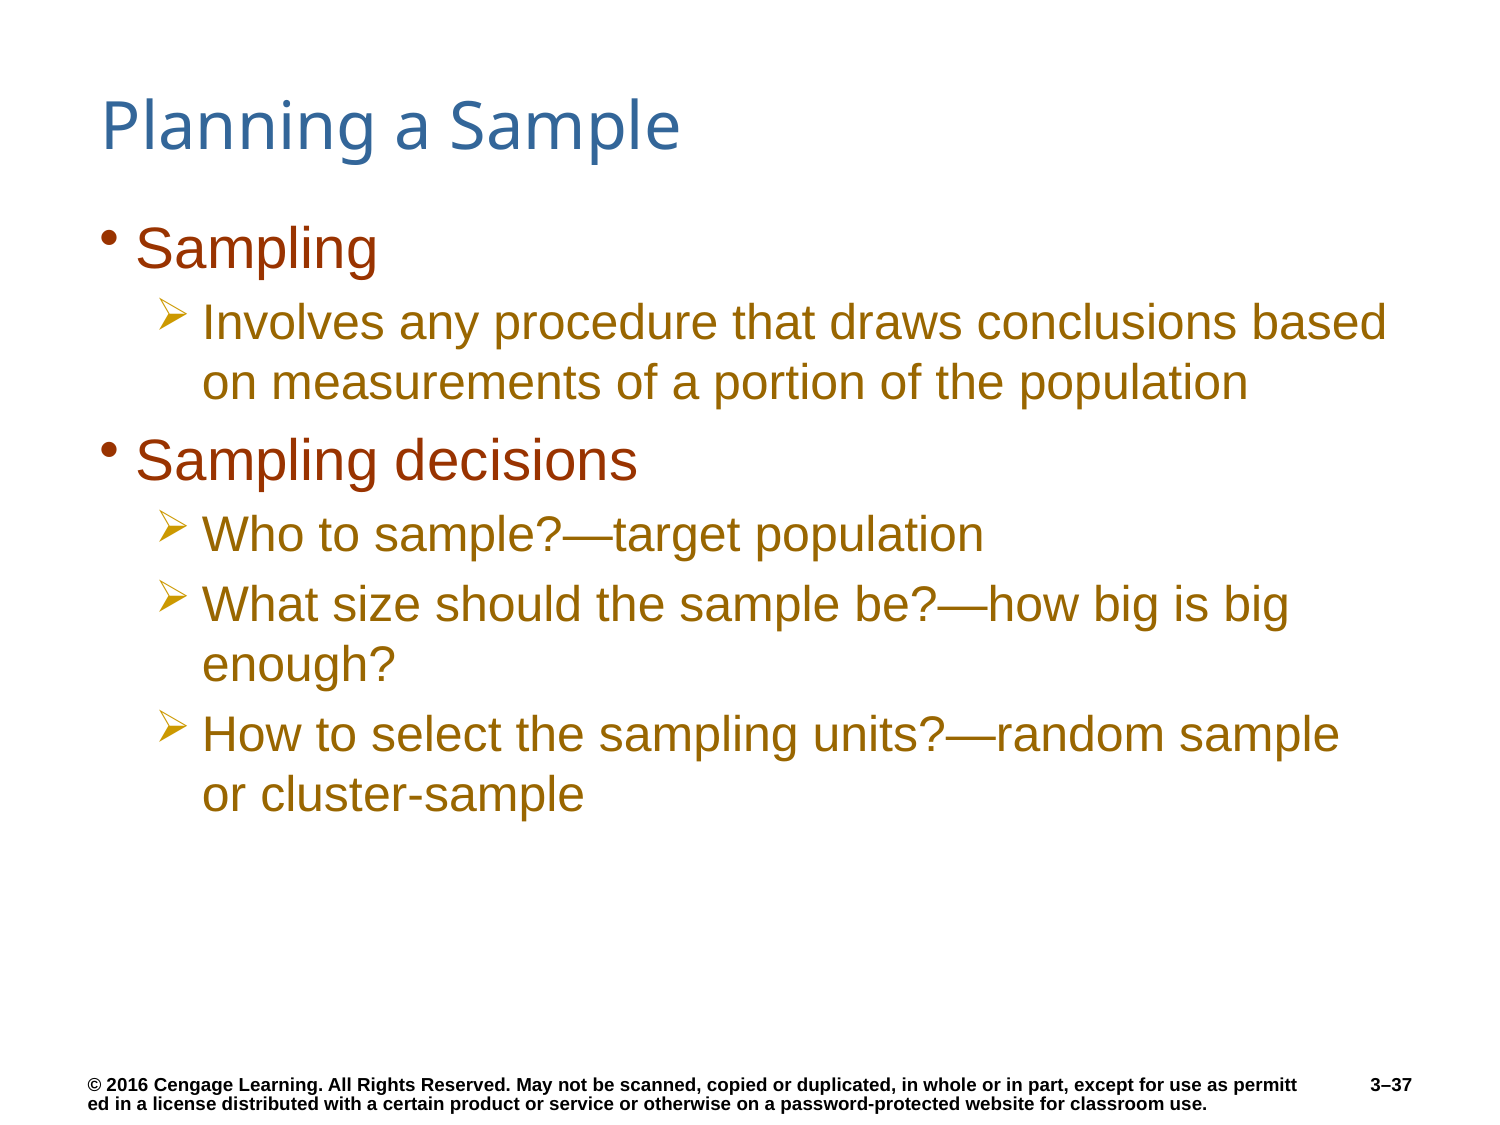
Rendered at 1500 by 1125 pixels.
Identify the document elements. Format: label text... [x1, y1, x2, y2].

title Planning a Sample [85, 75, 1411, 171]
footer © 2016 Cengage Learning. All Rights Reserved. May not be scanned, copied or duplicated, in whole or in part, except for use as permitted in a license distributed with a certain product or service or otherwise on a password-protected website for classroom use. [87, 1057, 1050, 1103]
list Sampling Involves any procedure that draws conclusions based on measurements of a portion of the population Sampling decisions Who to sample?—target population What size should the sample be?—how big is big enough? How to select the sampling units?—random sample or cluster-sample [84, 202, 1414, 1013]
slide_number 3–37 [1050, 1042, 1413, 1103]
